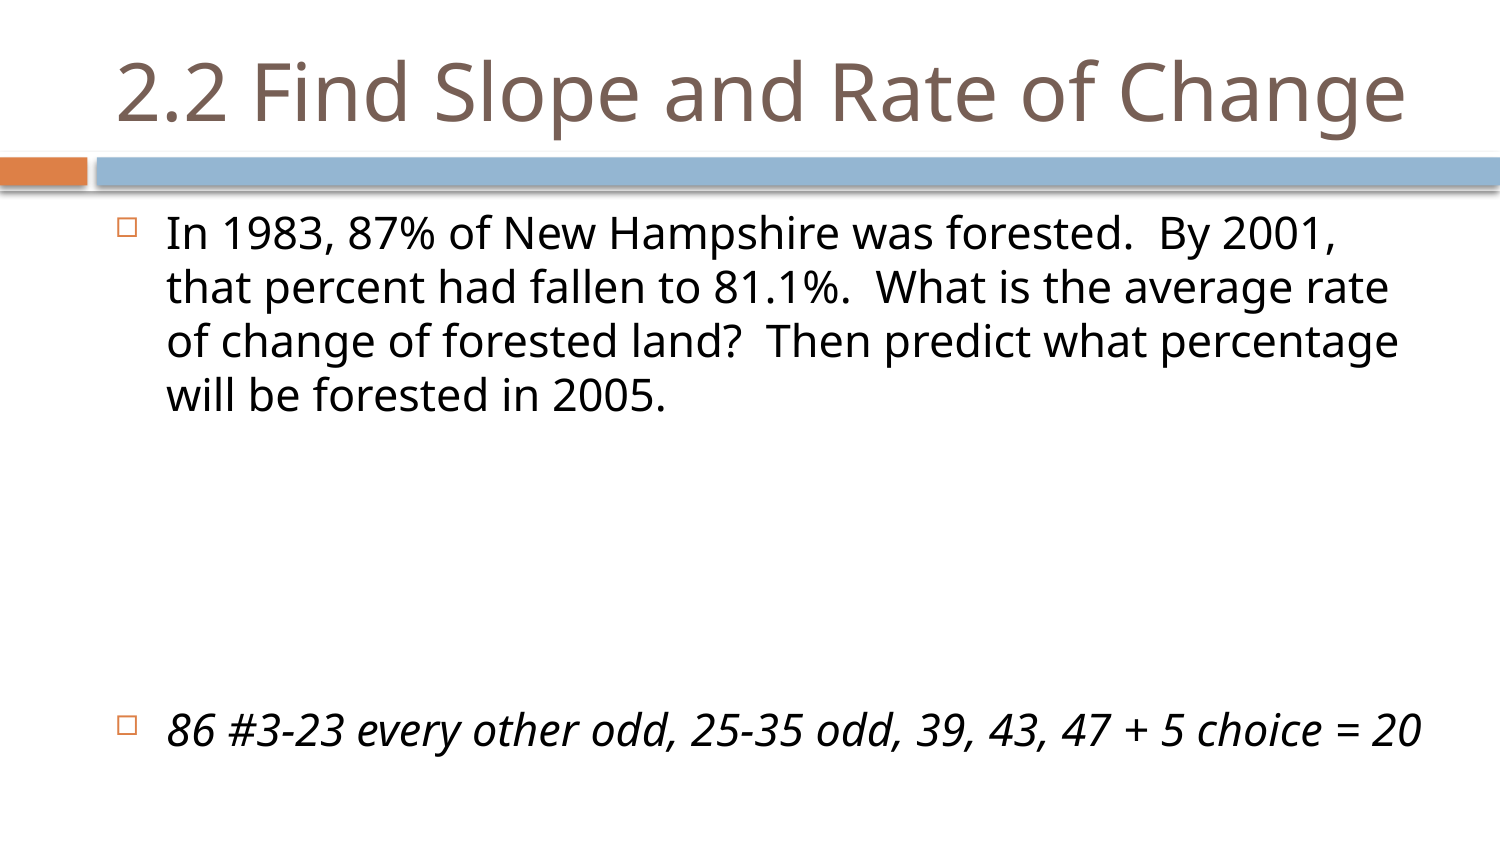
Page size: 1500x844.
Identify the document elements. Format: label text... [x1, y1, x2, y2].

title 2.2 Find Slope and Rate of Change [100, 28, 1438, 150]
list In 1983, 87% of New Hampshire was forested. By 2001, that percent had fallen to 81.1%. What is the average rate of change of forested land? Then predict what percentage will be forested in 2005. 86 #3-23 every other odd, 25-35 odd, 39, 43, 47 + 5 choice = 20 [100, 196, 1438, 816]
